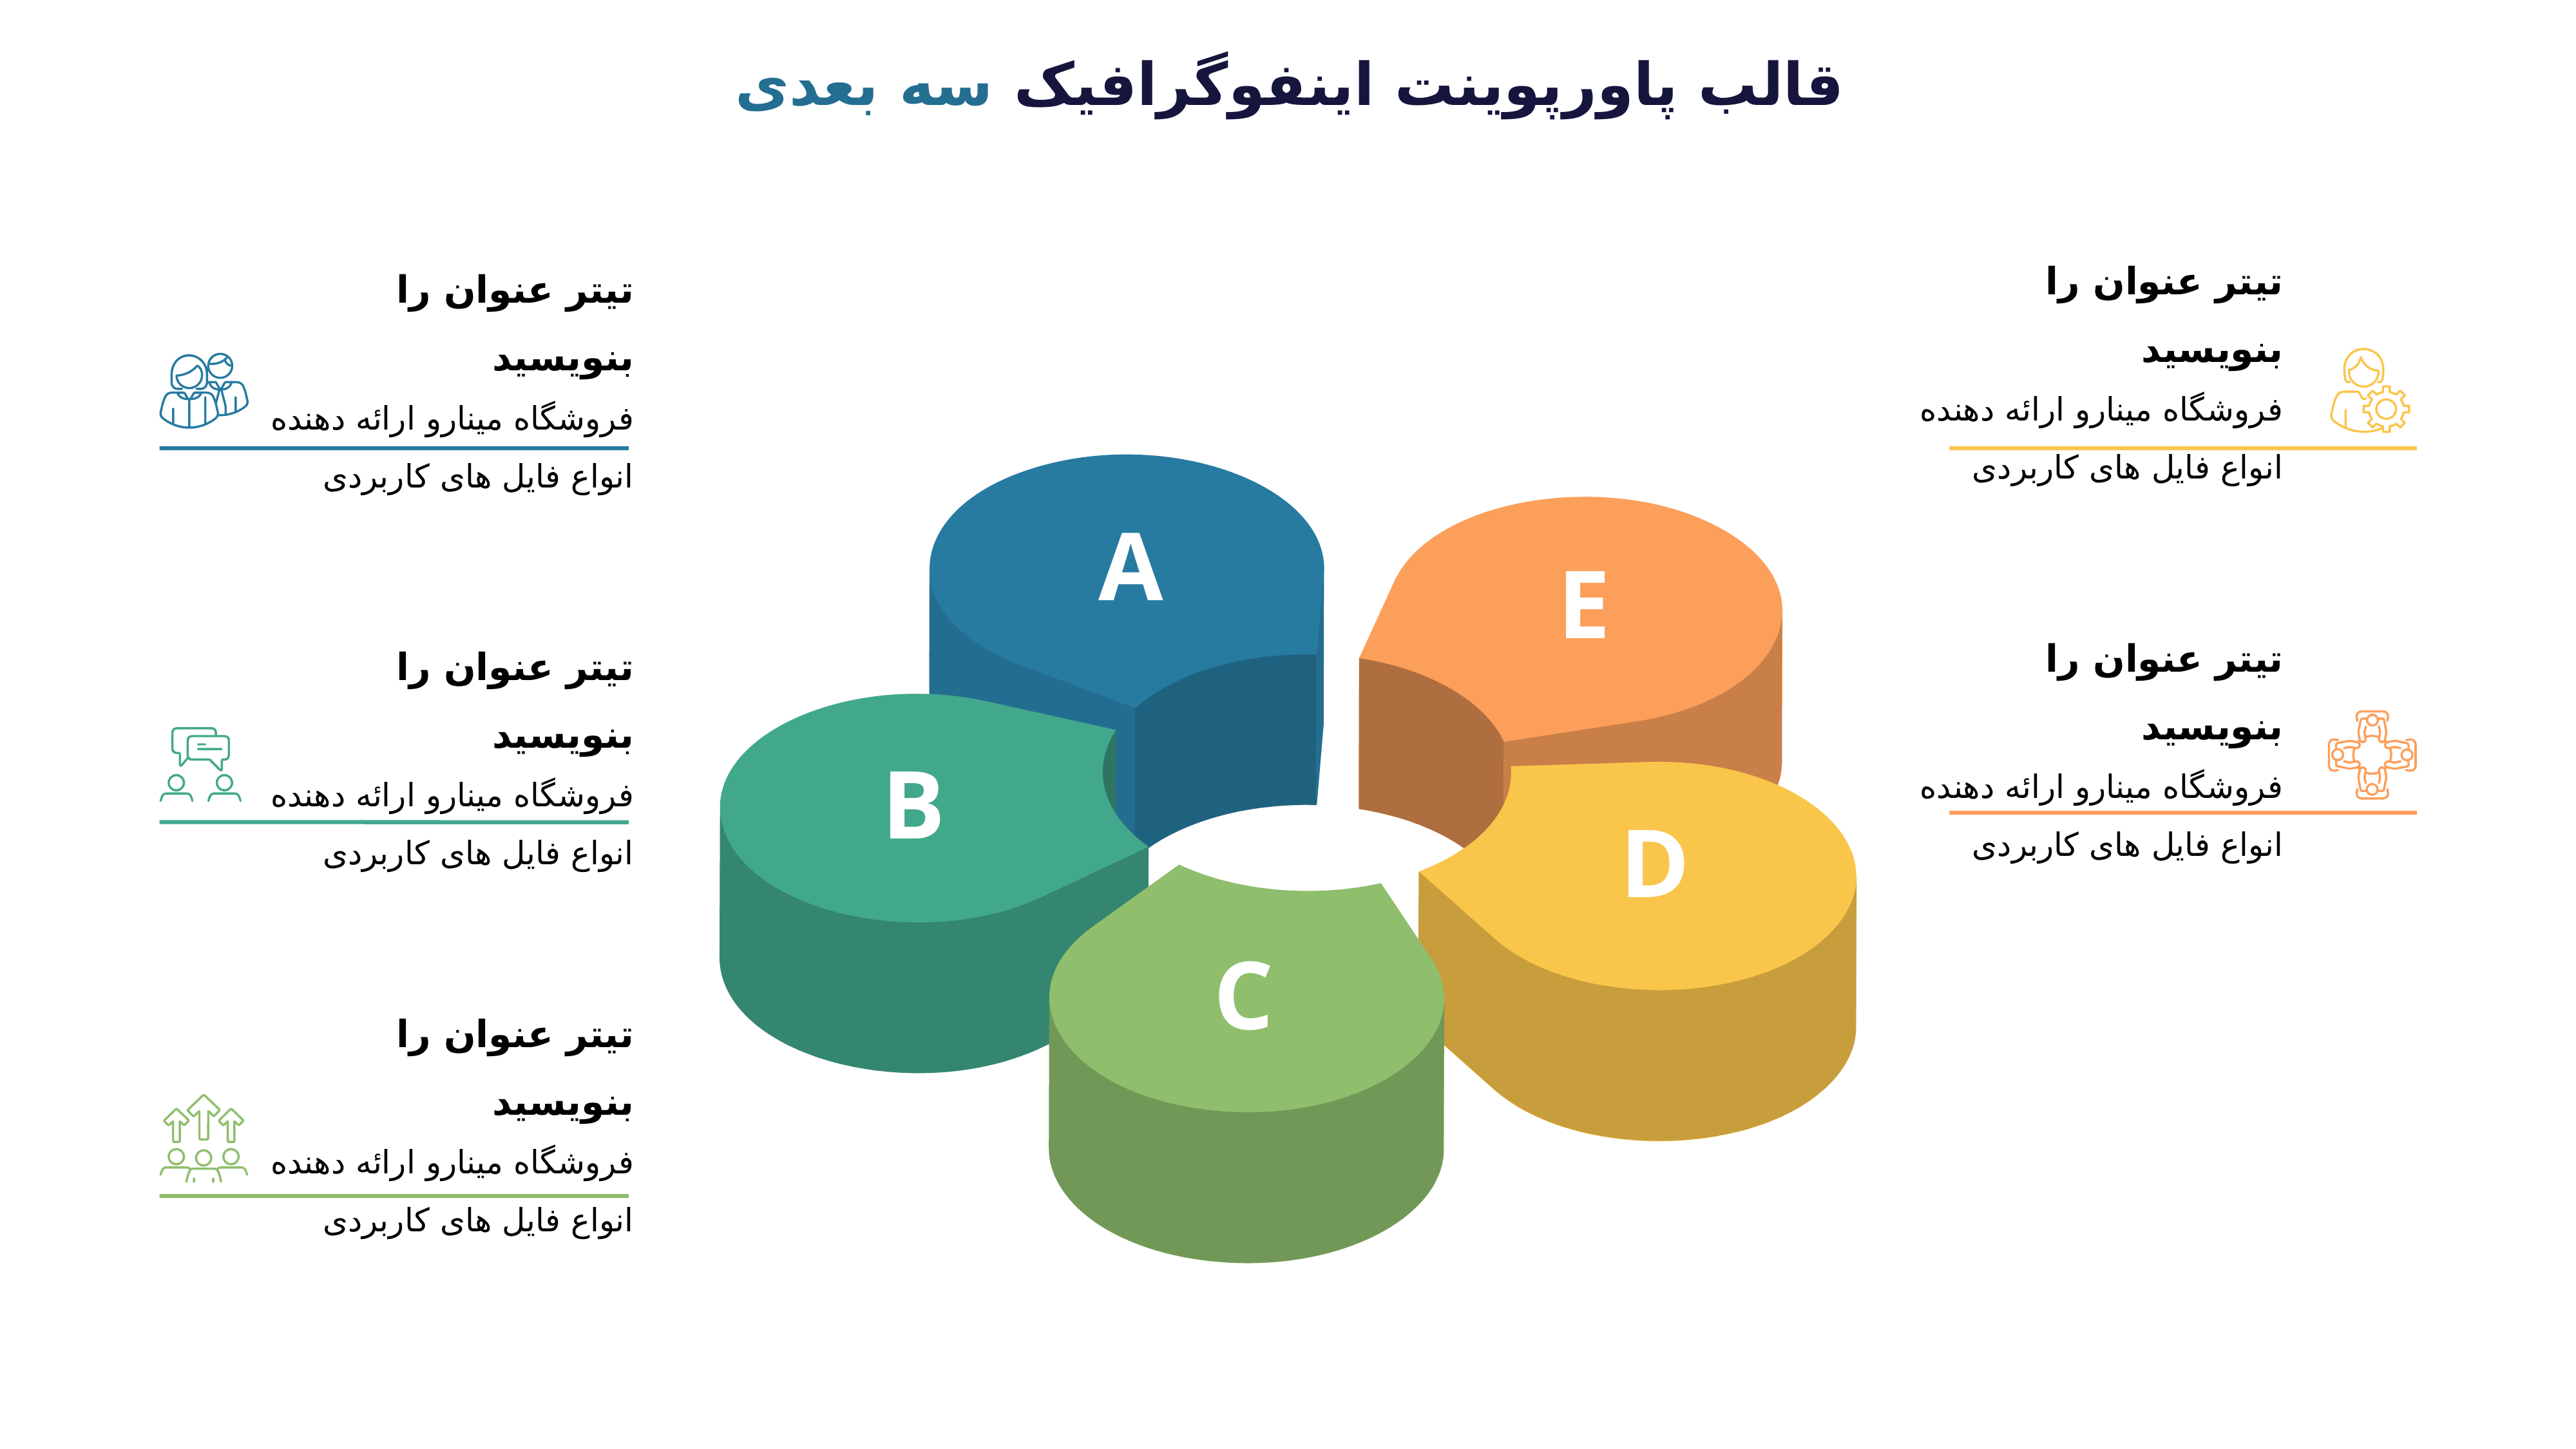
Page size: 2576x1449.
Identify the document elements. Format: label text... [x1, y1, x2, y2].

text_box [167, 1148, 186, 1166]
text_box تیتر عنوان را بنویسید فروشگاه مینارو ارائه دهنده انواع فایل های کاربردی [242, 982, 644, 1244]
text_box [215, 773, 234, 791]
text_box [195, 1149, 213, 1167]
text_box تیتر عنوان را بنویسید فروشگاه مینارو ارائه دهنده انواع فایل های کاربردی [1891, 229, 2293, 491]
text_box [2343, 348, 2385, 388]
text_box [2327, 710, 2417, 800]
text_box قالب پاورپوینت اینفوگرافیک سه بعدی [0, 41, 2576, 122]
text_box [159, 792, 194, 802]
text_box [159, 352, 242, 429]
text_box [163, 1108, 190, 1143]
text_box [207, 792, 242, 802]
text_box [186, 1094, 221, 1141]
text_box [159, 1166, 242, 1183]
text_box [218, 1108, 242, 1143]
text_box [167, 773, 186, 791]
text_box [171, 727, 230, 772]
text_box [717, 442, 1857, 1264]
text_box تیتر عنوان را بنویسید فروشگاه مینارو ارائه دهنده انواع فایل های کاربردی [1891, 607, 2293, 867]
text_box تیتر عنوان را بنویسید فروشگاه مینارو ارائه دهنده انواع فایل های کاربردی [242, 238, 644, 499]
text_box تیتر عنوان را بنویسید فروشگاه مینارو ارائه دهنده انواع فایل های کاربردی [242, 615, 644, 876]
text_box [222, 1148, 240, 1166]
text_box [2330, 385, 2410, 433]
